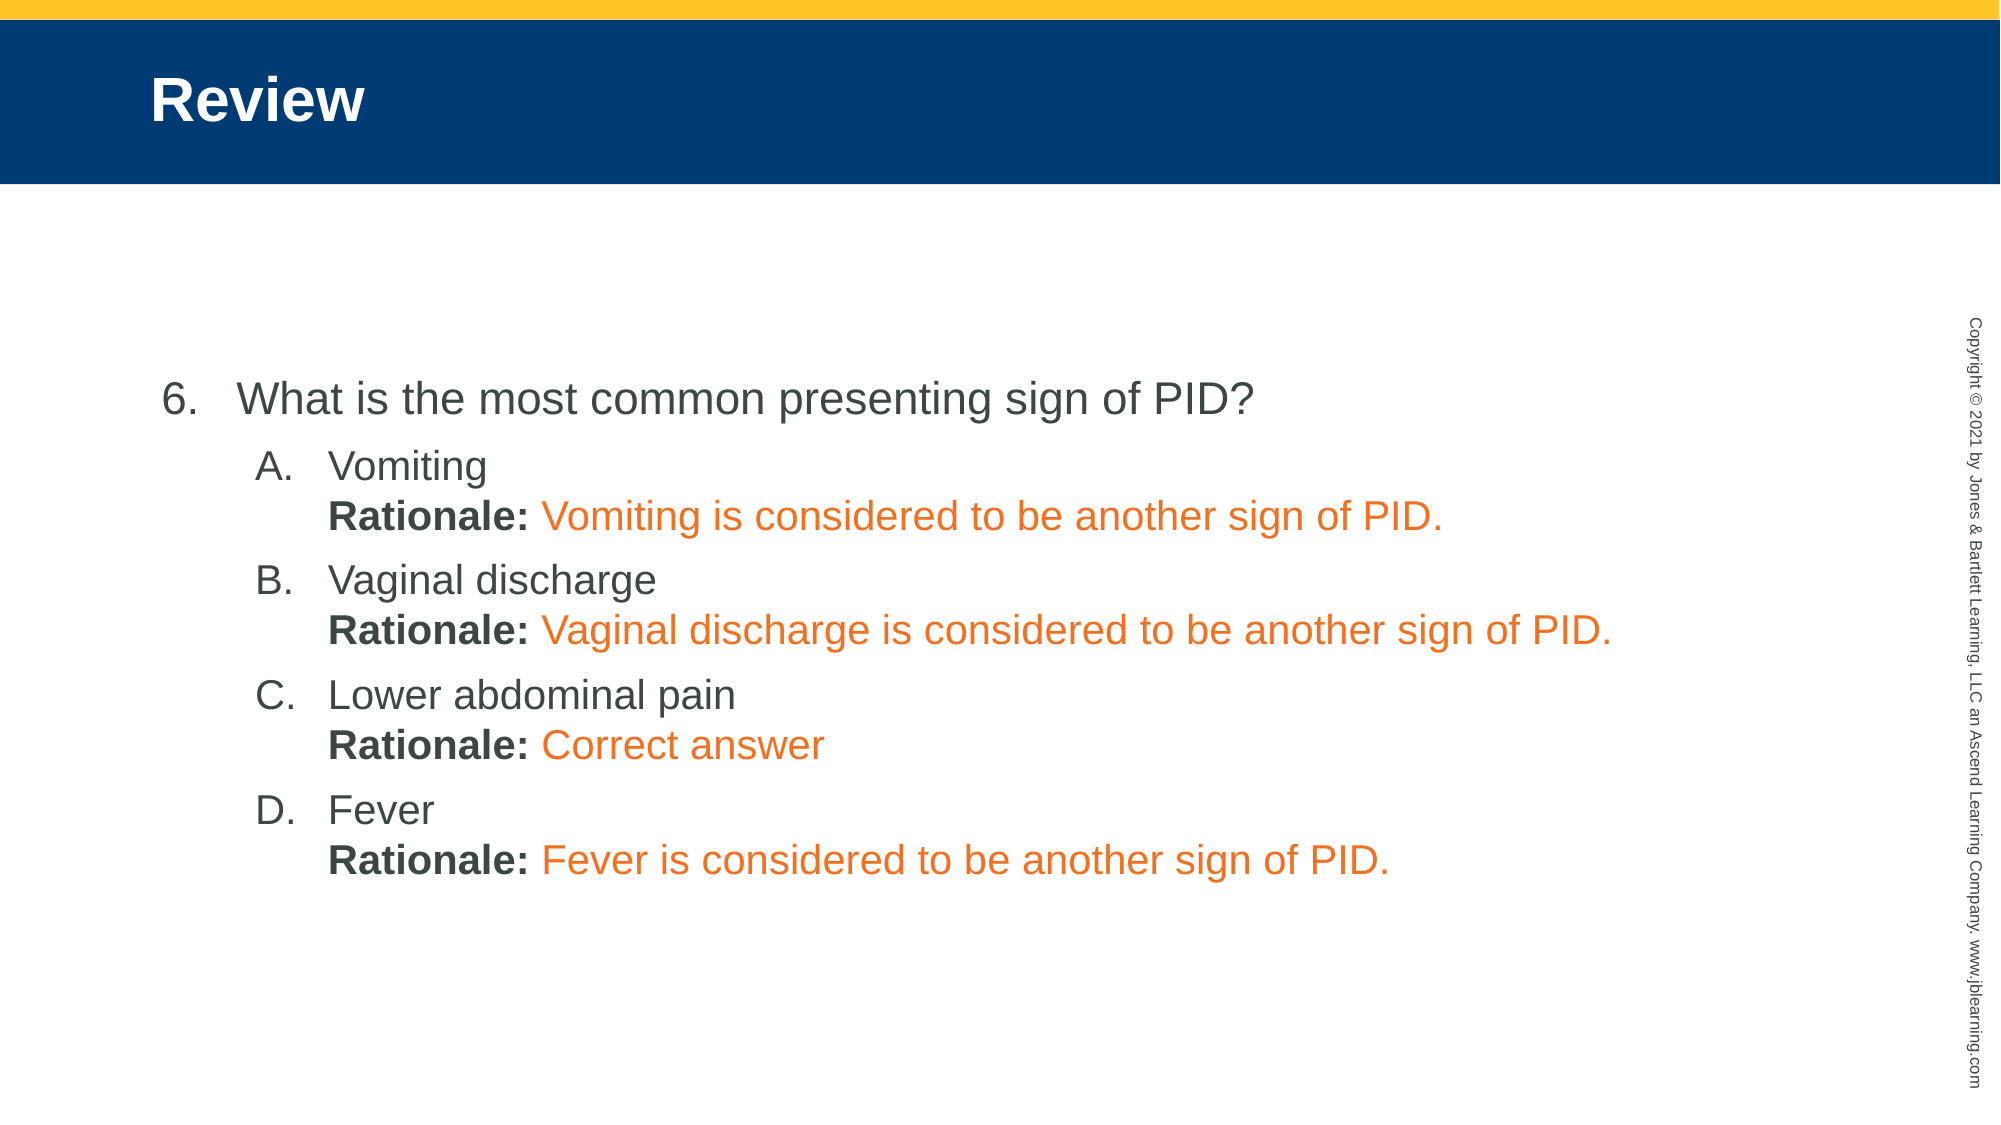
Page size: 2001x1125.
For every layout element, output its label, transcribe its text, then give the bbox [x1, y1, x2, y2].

title Review [0, 19, 2000, 185]
list What is the most common presenting sign of PID? Vomiting Rationale: Vomiting is considered to be another sign of PID. Vaginal discharge Rationale: Vaginal discharge is considered to be another sign of PID. Lower abdominal pain Rationale: Correct answer Fever Rationale: Fever is considered to be another sign of PID. [146, 361, 1859, 1016]
